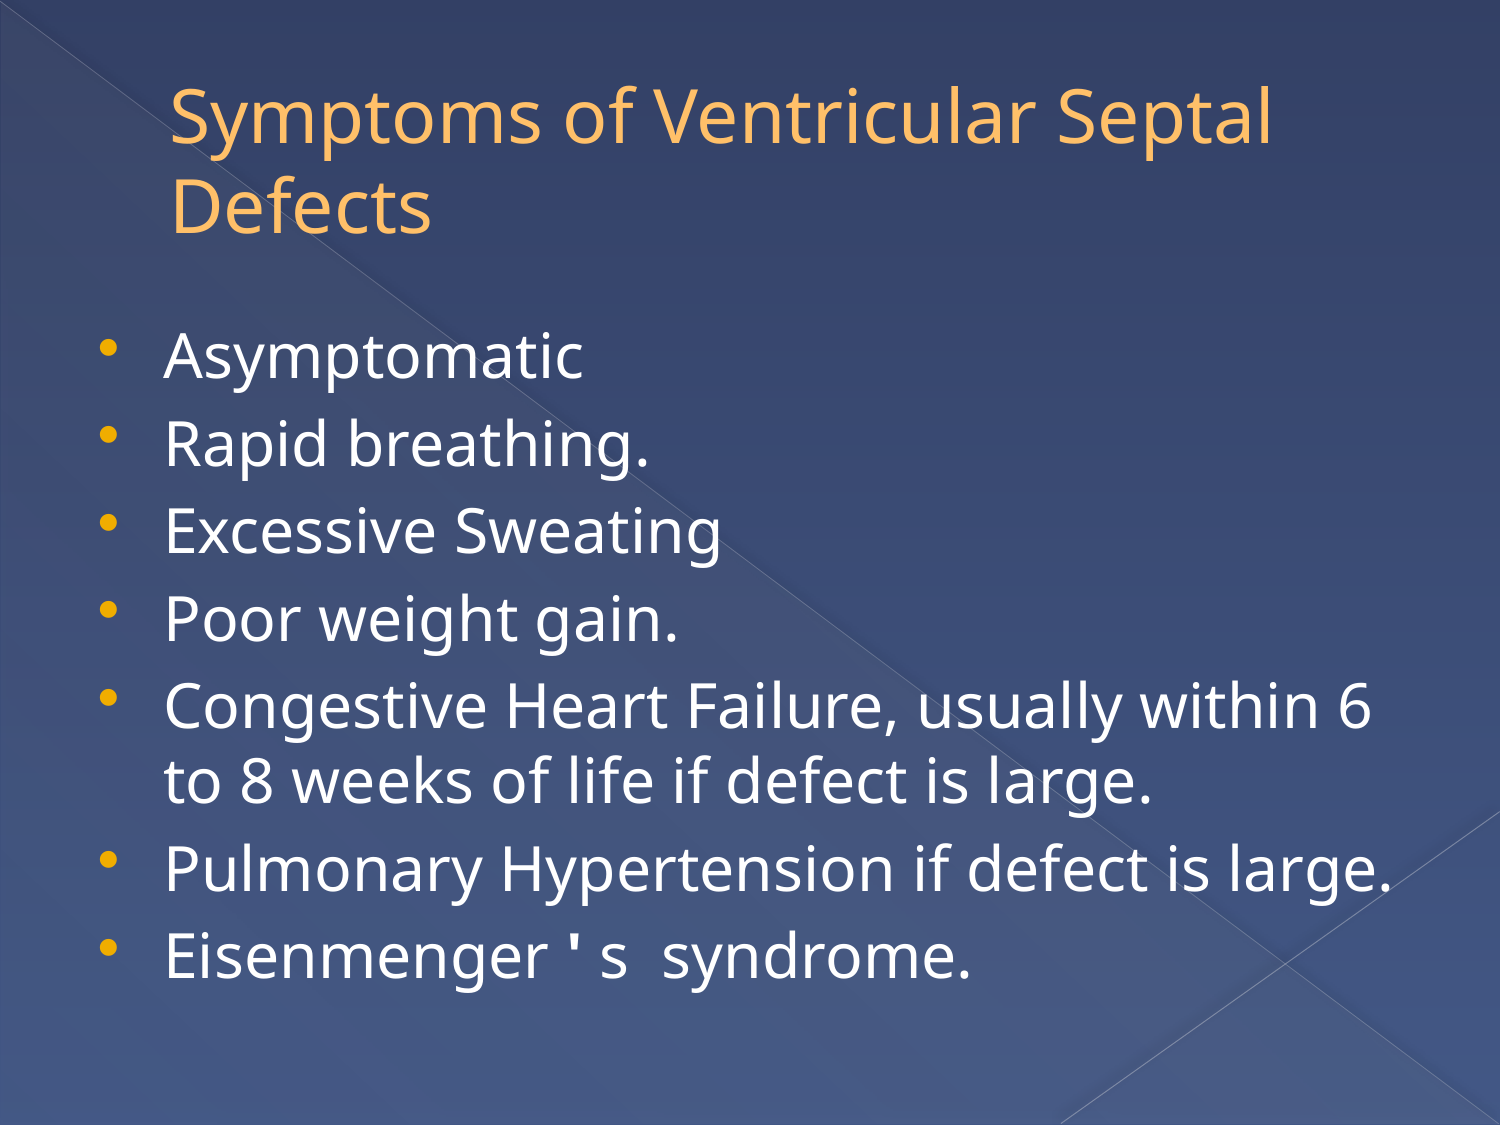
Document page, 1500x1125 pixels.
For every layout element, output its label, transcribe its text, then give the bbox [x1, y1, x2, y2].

title Symptoms of Ventricular Septal Defects [75, 43, 1425, 274]
list Asymptomatic Rapid breathing. Excessive Sweating Poor weight gain. Congestive Heart Failure, usually within 6 to 8 weeks of life if defect is large. Pulmonary Hypertension if defect is large. Eisenmenger ' s syndrome. [75, 308, 1425, 1059]
